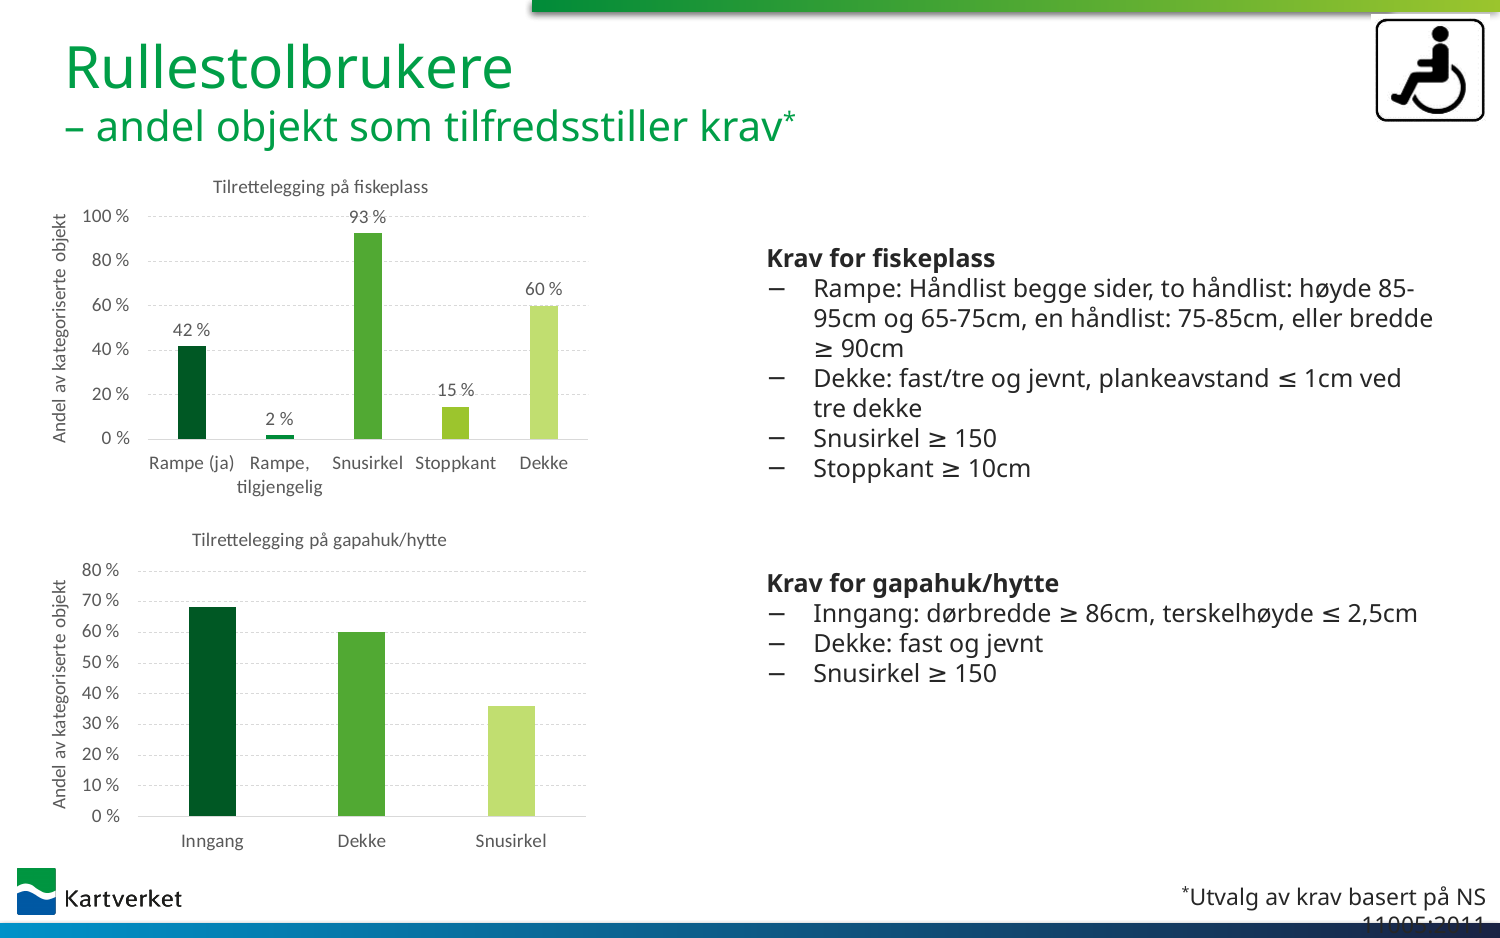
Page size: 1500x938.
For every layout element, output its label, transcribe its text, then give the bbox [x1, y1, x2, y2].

text_box Krav for gapahuk/hytte Inngang: dørbredde ≥ 86cm, terskelhøyde ≤ 2,5cm Dekke: fast og jevnt Snusirkel ≥ 150 [751, 560, 1452, 695]
picture [1371, 13, 1491, 127]
text_box Krav for fiskeplass Rampe: Håndlist begge sider, to håndlist: høyde 85-95cm og 65-75cm, en håndlist: 75-85cm, eller bredde ≥ 90cm Dekke: fast/tre og jevnt, plankeavstand ≤ 1cm ved tre dekke Snusirkel ≥ 150 Stoppkant ≥ 10cm [751, 235, 1452, 490]
picture [41, 166, 599, 505]
text_box Rullestolbrukere – andel objekt som tilfredsstiller krav* [49, 29, 1431, 158]
picture [41, 520, 597, 859]
text_box *Utvalg av krav basert på NS 11005:2011 [1068, 873, 1500, 938]
